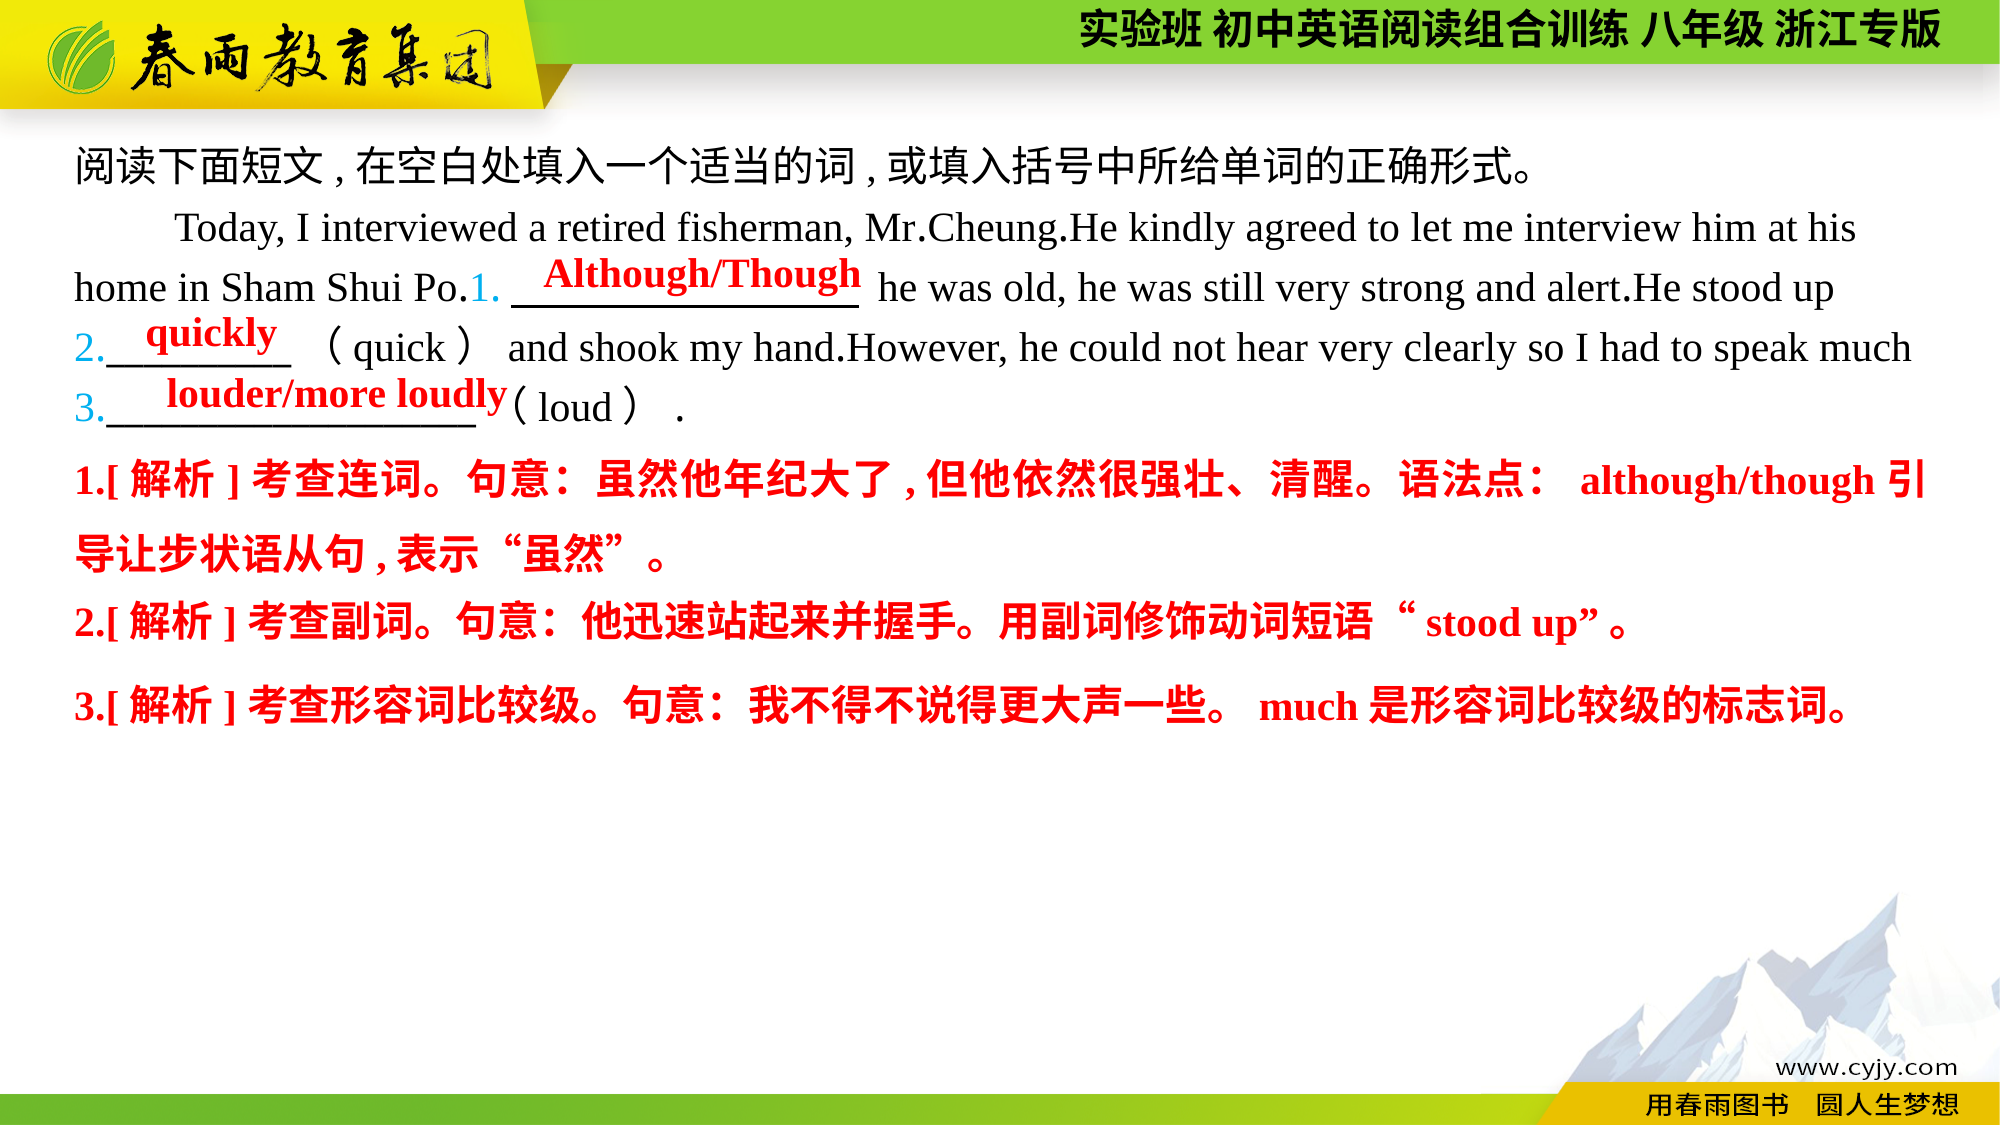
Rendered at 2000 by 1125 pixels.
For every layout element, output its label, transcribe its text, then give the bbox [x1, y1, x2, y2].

picture [0, 0, 2000, 1125]
text_box louder/more loudly [151, 358, 524, 423]
text_box 2.[解析]考查副词。句意：他迅速站起来并握手。用副词修饰动词短语“stood up”。 [59, 562, 1944, 646]
text_box quickly [130, 296, 293, 362]
text_box Although/Though [528, 238, 877, 304]
text_box 3.[解析]考查形容词比较级。句意：我不得不说得更大声一些。much是形容词比较级的标志词。 [59, 646, 1944, 737]
text_box 1.[解析]考查连词。句意：虽然他年纪大了,但他依然很强壮、清醒。语法点：although/though引导让步状语从句,表示“虽然”。 [59, 420, 1944, 562]
list 阅读下面短文,在空白处填入一个适当的词,或填入括号中所给单词的正确形式。 Today, I interviewed a retired fisherman, Mr.Cheung.He kindly agreed to let me interview him at his home in Sham Shui Po.1. he was old, he was still very strong and alert.He stood up 2.__________（quick）and shook my hand.However, he could not hear very clearly so I had to speak much 3.____________________（loud）. [59, 122, 1944, 420]
